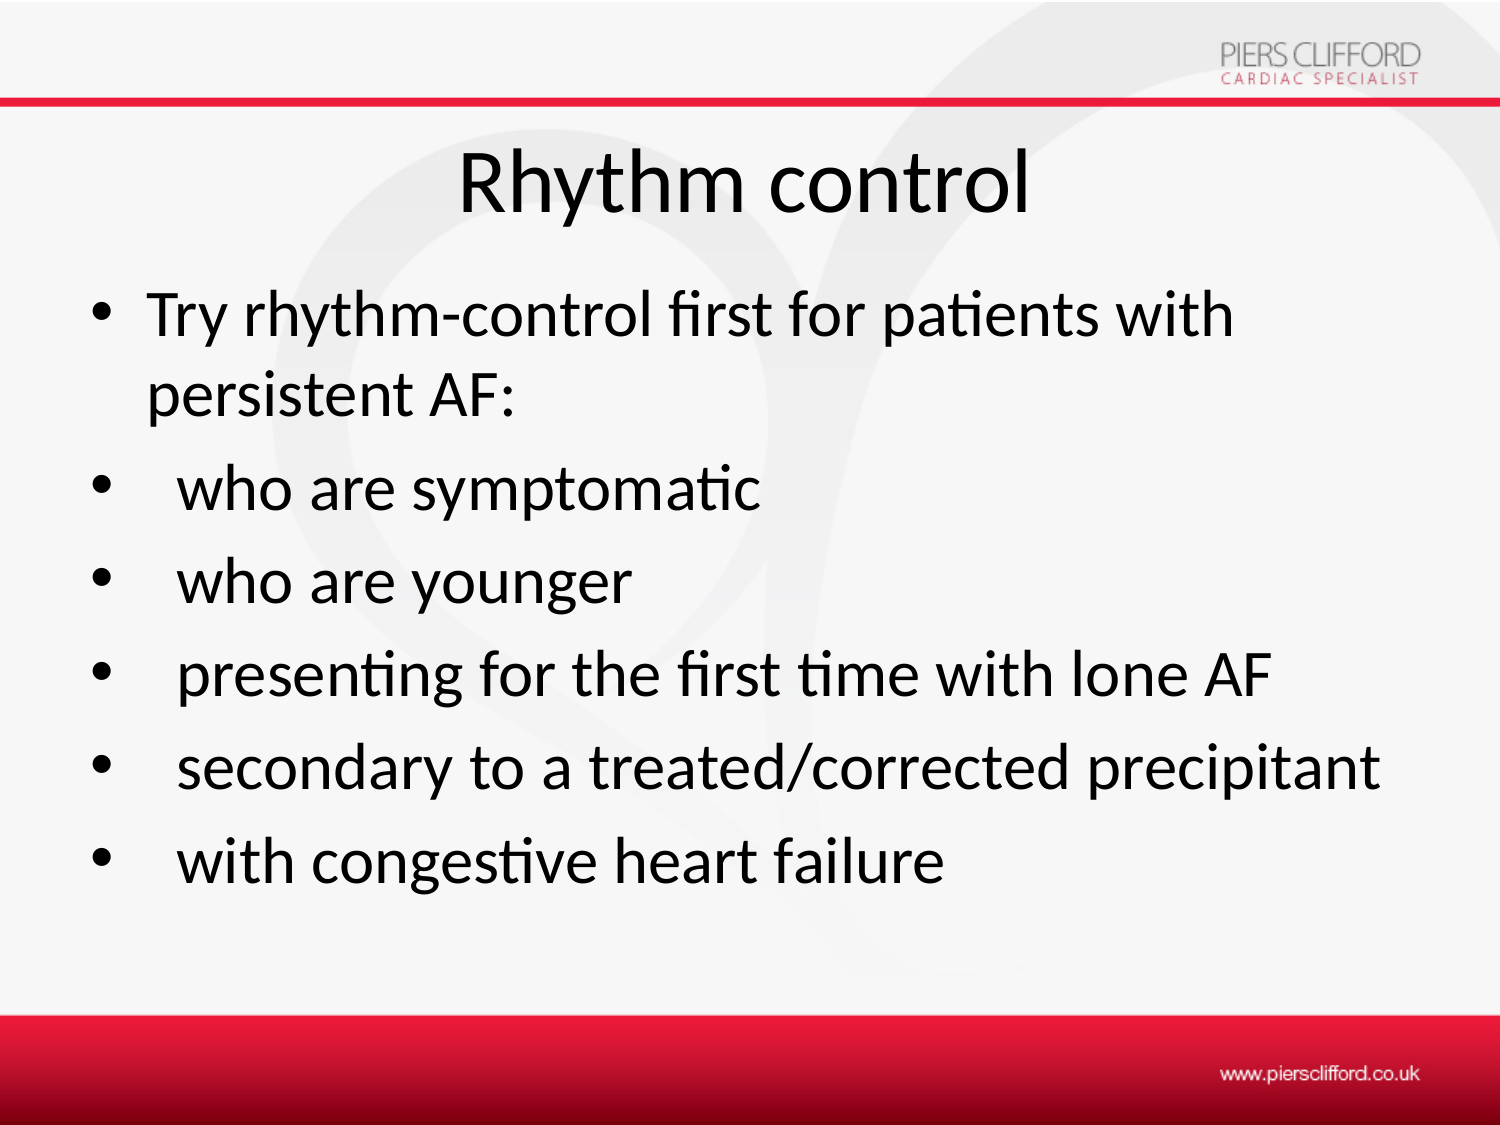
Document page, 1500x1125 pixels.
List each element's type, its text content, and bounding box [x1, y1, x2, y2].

title Rhythm control [70, 81, 1421, 270]
list Try rhythm-control first for patients with persistent AF: who are symptomatic who are younger presenting for the first time with lone AF secondary to a treated/corrected precipitant with congestive heart failure [74, 262, 1426, 1006]
picture [0, 2, 1500, 1125]
